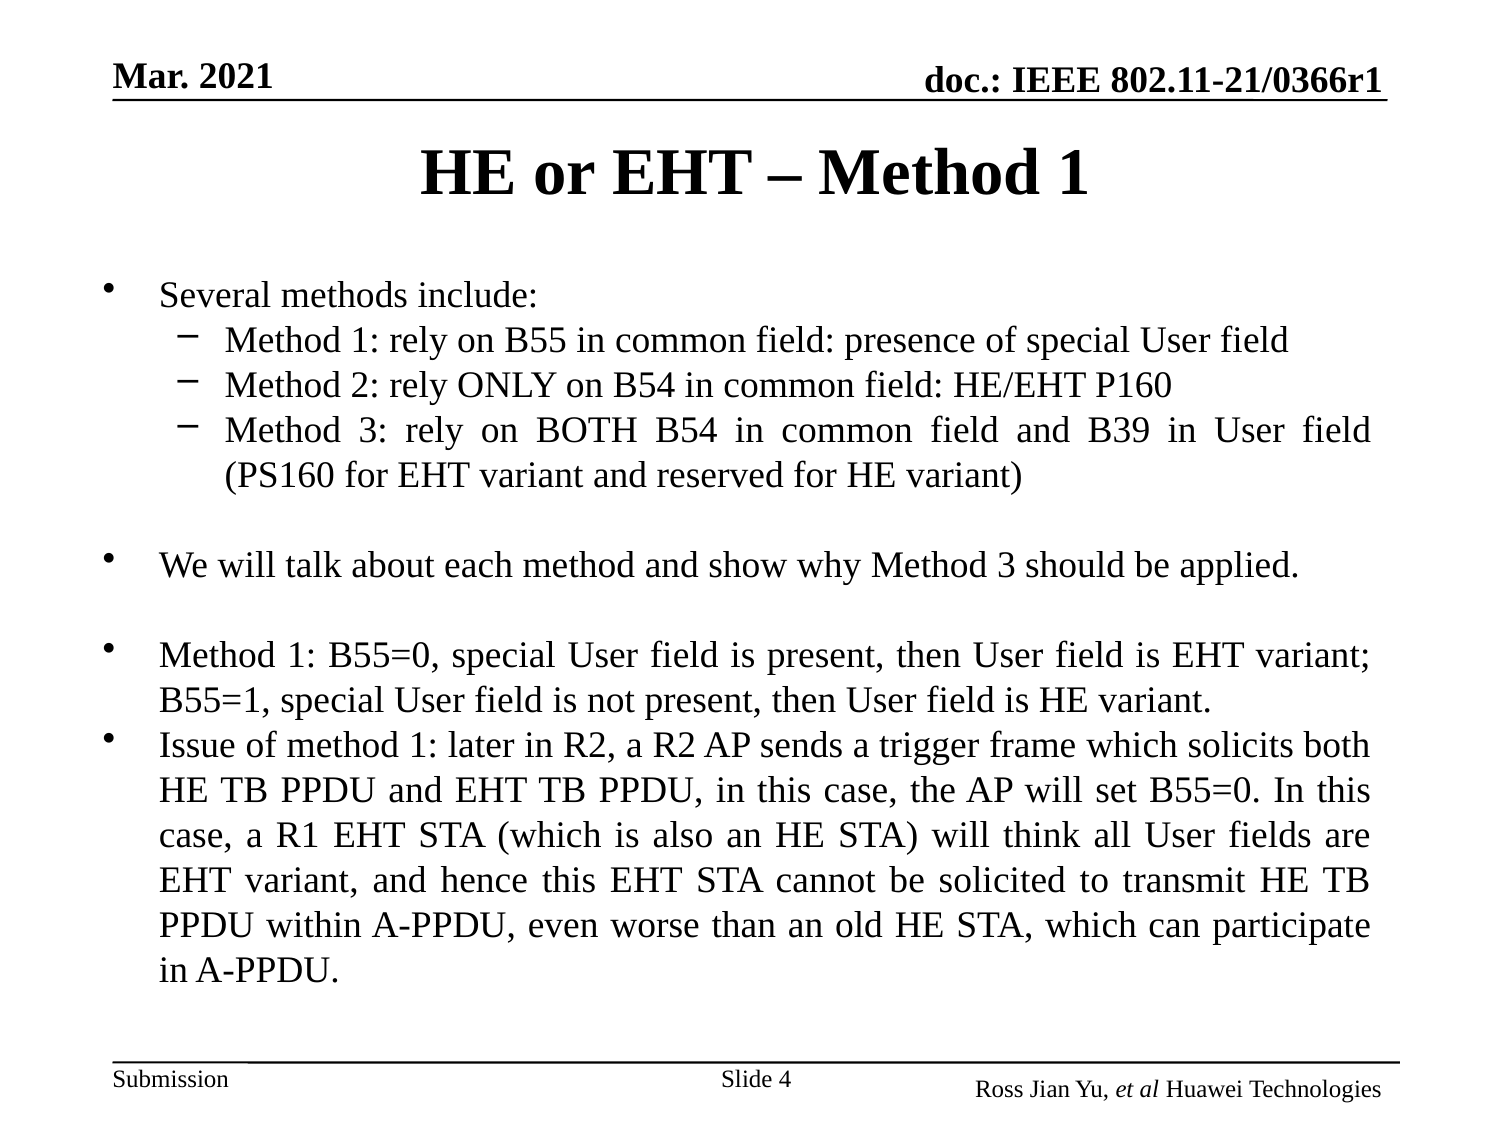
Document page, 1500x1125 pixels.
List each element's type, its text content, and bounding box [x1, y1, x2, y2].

list Several methods include: Method 1: rely on B55 in common field: presence of special User field Method 2: rely ONLY on B54 in common field: HE/EHT P160 Method 3: rely on BOTH B54 in common field and B39 in User field (PS160 for EHT variant and reserved for HE variant) We will talk about each method and show why Method 3 should be applied. Method 1: B55=0, special User field is present, then User field is EHT variant; B55=1, special User field is not present, then User field is HE variant. Issue of method 1: later in R2, a R2 AP sends a trigger frame which solicits both HE TB PPDU and EHT TB PPDU, in this case, the AP will set B55=0. In this case, a R1 EHT STA (which is also an HE STA) will think all User fields are EHT variant, and hence this EHT STA cannot be solicited to transmit HE TB PPDU within A-PPDU, even worse than an old HE STA, which can participate in A-PPDU. [87, 262, 1388, 988]
title HE or EHT – Method 1 [99, 123, 1413, 212]
slide_number Slide 4 [712, 1061, 800, 1093]
